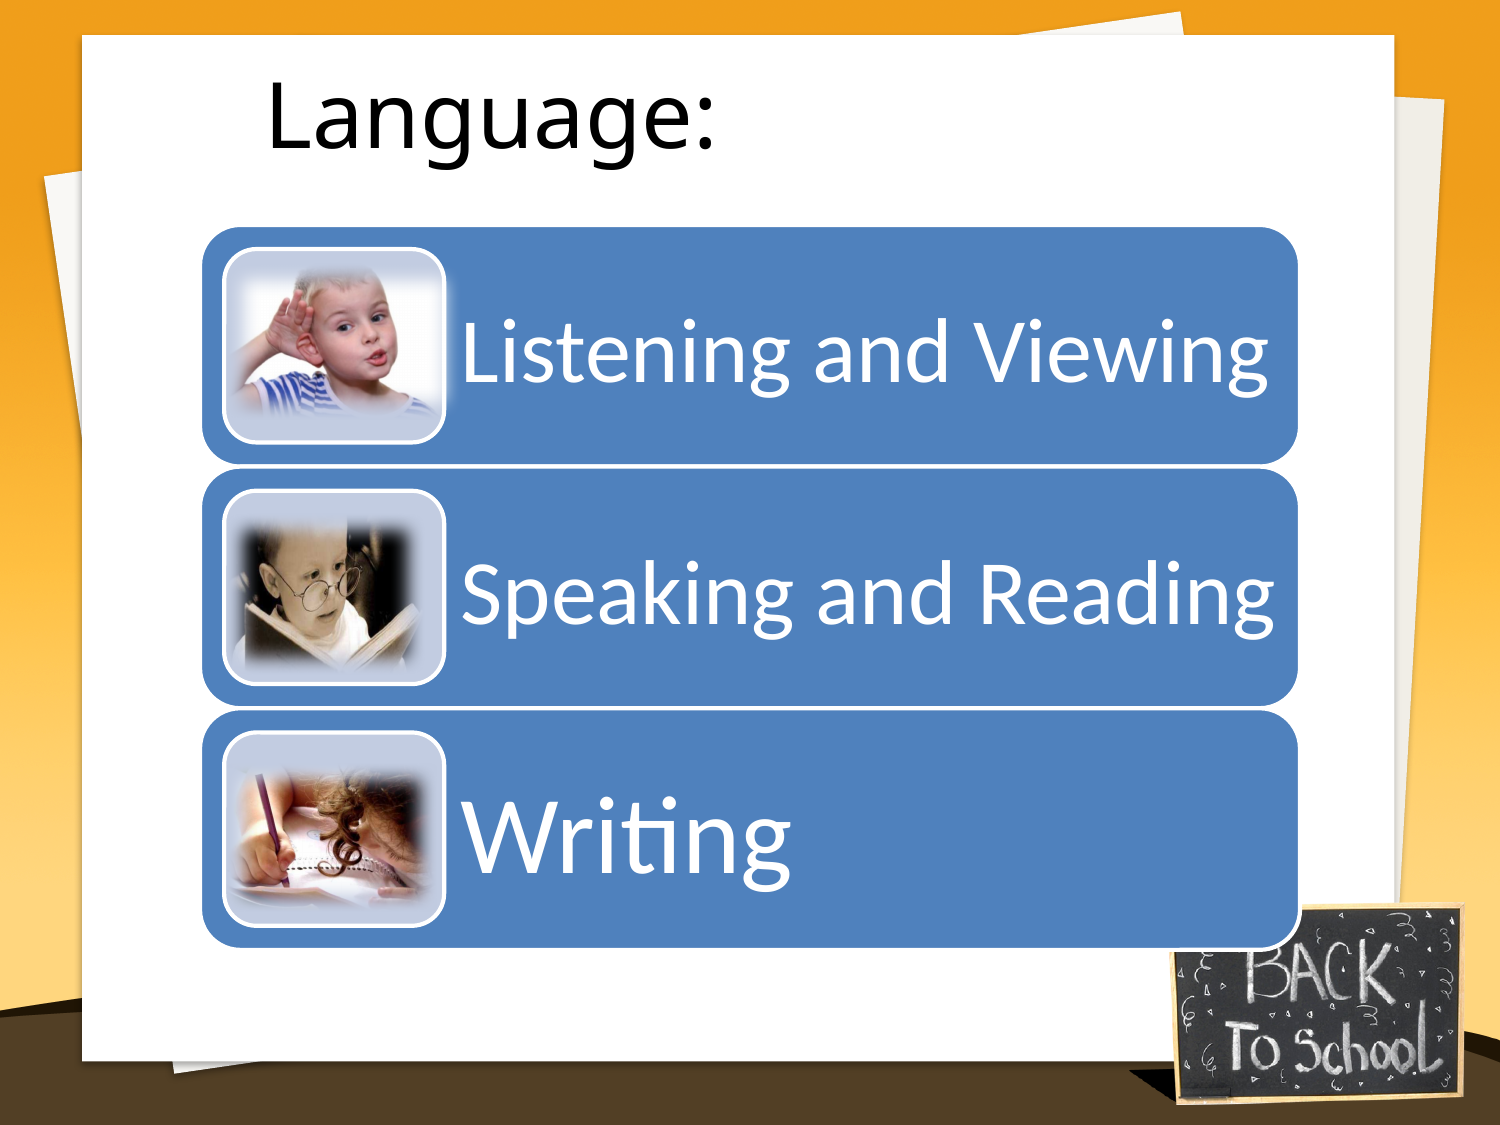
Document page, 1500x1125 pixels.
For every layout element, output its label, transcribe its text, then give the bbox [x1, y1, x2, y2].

picture [0, 0, 1500, 1125]
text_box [199, 224, 1301, 951]
text_box Language: [249, 62, 1207, 222]
